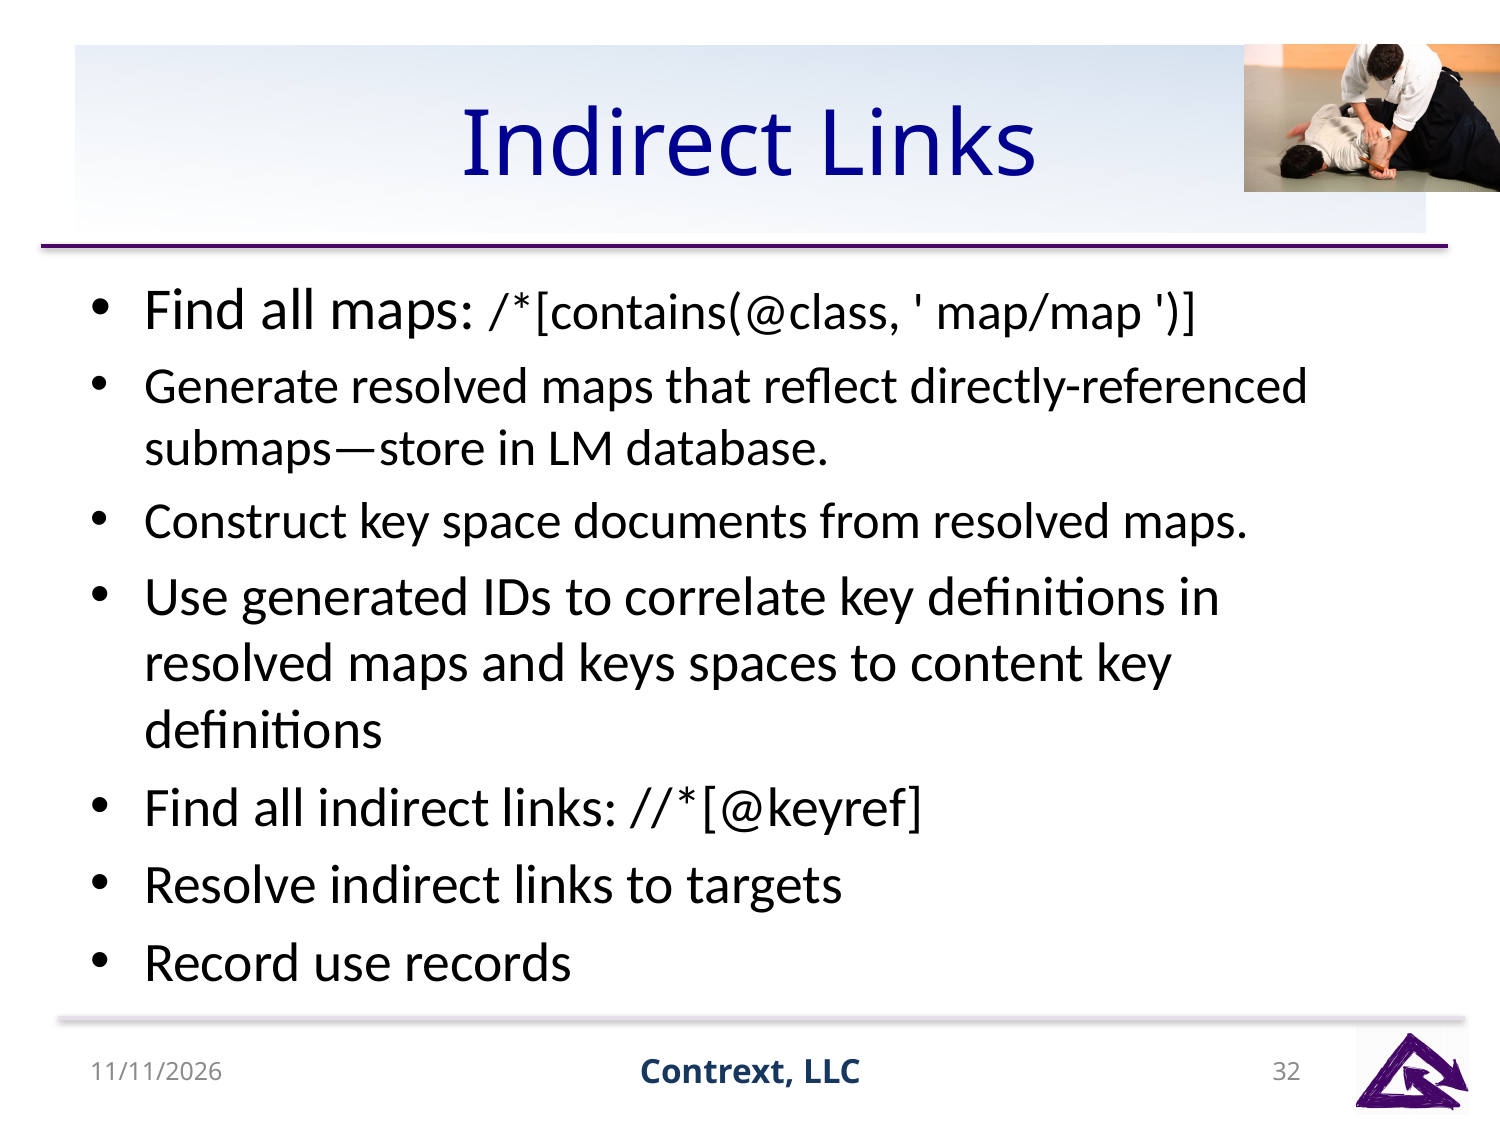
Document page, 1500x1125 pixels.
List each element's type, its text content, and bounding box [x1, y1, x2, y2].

picture [1244, 44, 1500, 192]
list Find all maps: /*[contains(@class, ' map/map ')] Generate resolved maps that reflect directly-referenced submaps—store in LM database. Construct key space documents from resolved maps. Use generated IDs to correlate key definitions in resolved maps and keys spaces to content key definitions Find all indirect links: //*[@keyref] Resolve indirect links to targets Record use records [75, 262, 1425, 1005]
picture [1356, 1025, 1469, 1115]
footer Contrext, LLC [471, 1042, 1030, 1103]
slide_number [75, 1042, 425, 1103]
slide_number 32 [1074, 1042, 1316, 1103]
title Indirect Links [75, 45, 1425, 233]
